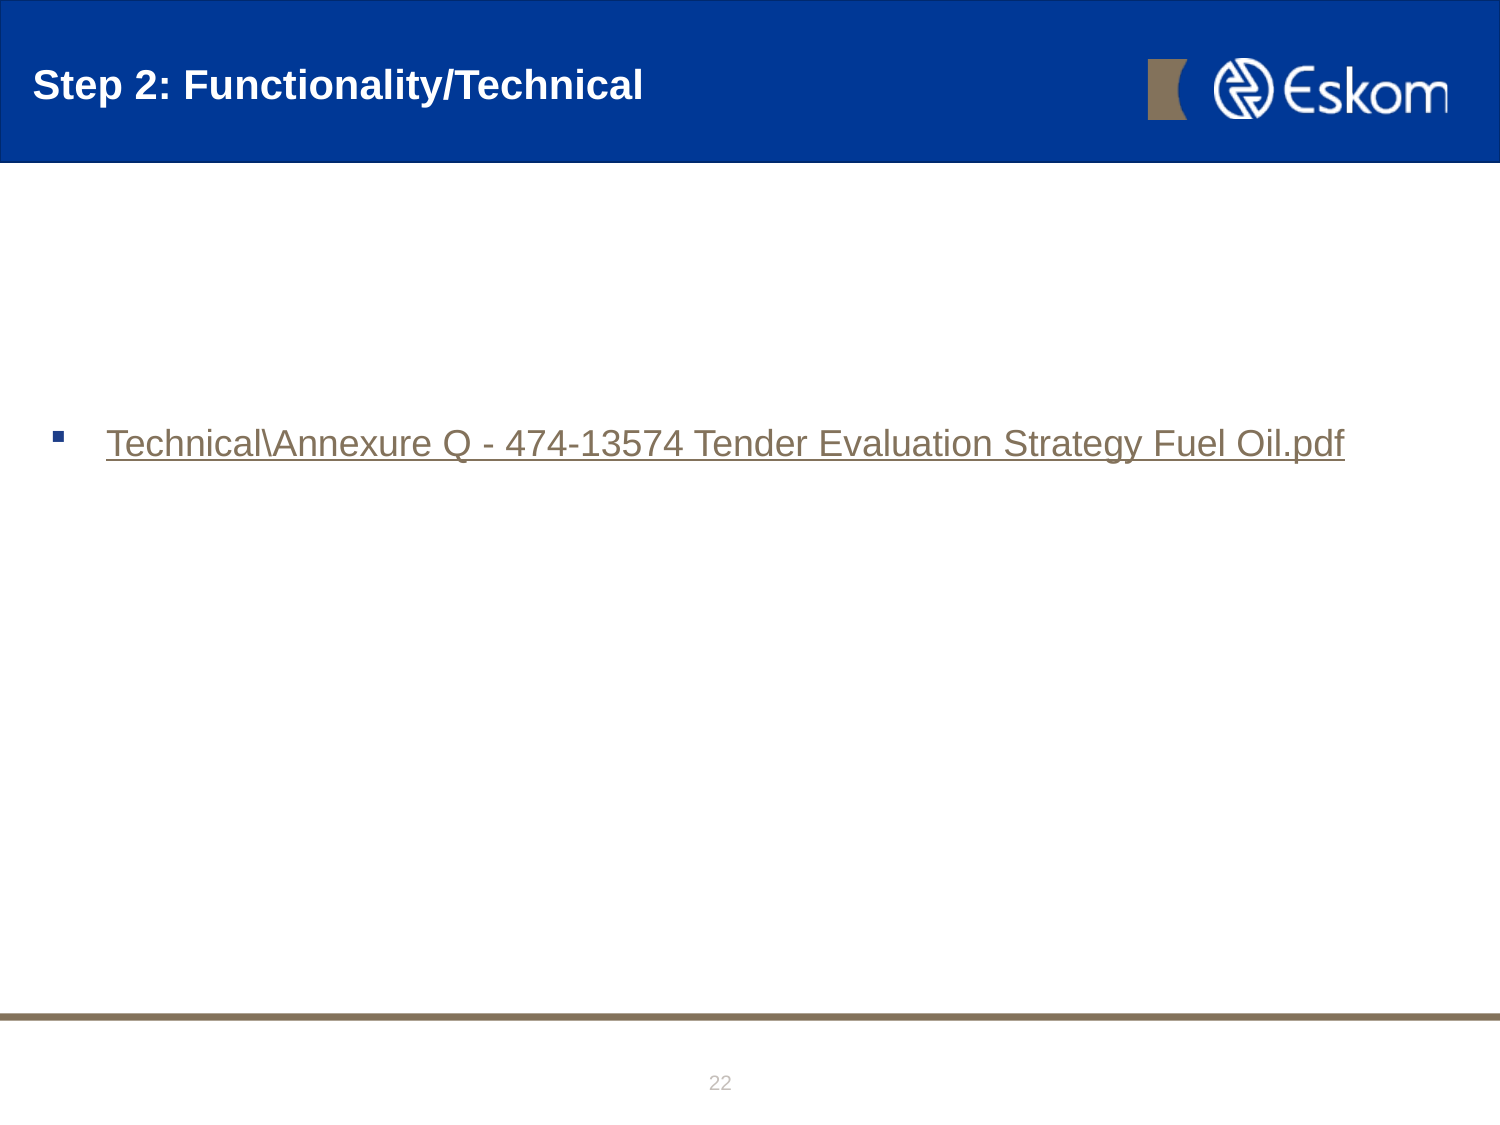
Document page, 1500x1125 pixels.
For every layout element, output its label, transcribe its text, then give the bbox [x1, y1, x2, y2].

list Technical\Annexure Q - 474-13574 Tender Evaluation Strategy Fuel Oil.pdf [17, 160, 1471, 1103]
title Step 2: Functionality/Technical [17, 31, 1135, 141]
